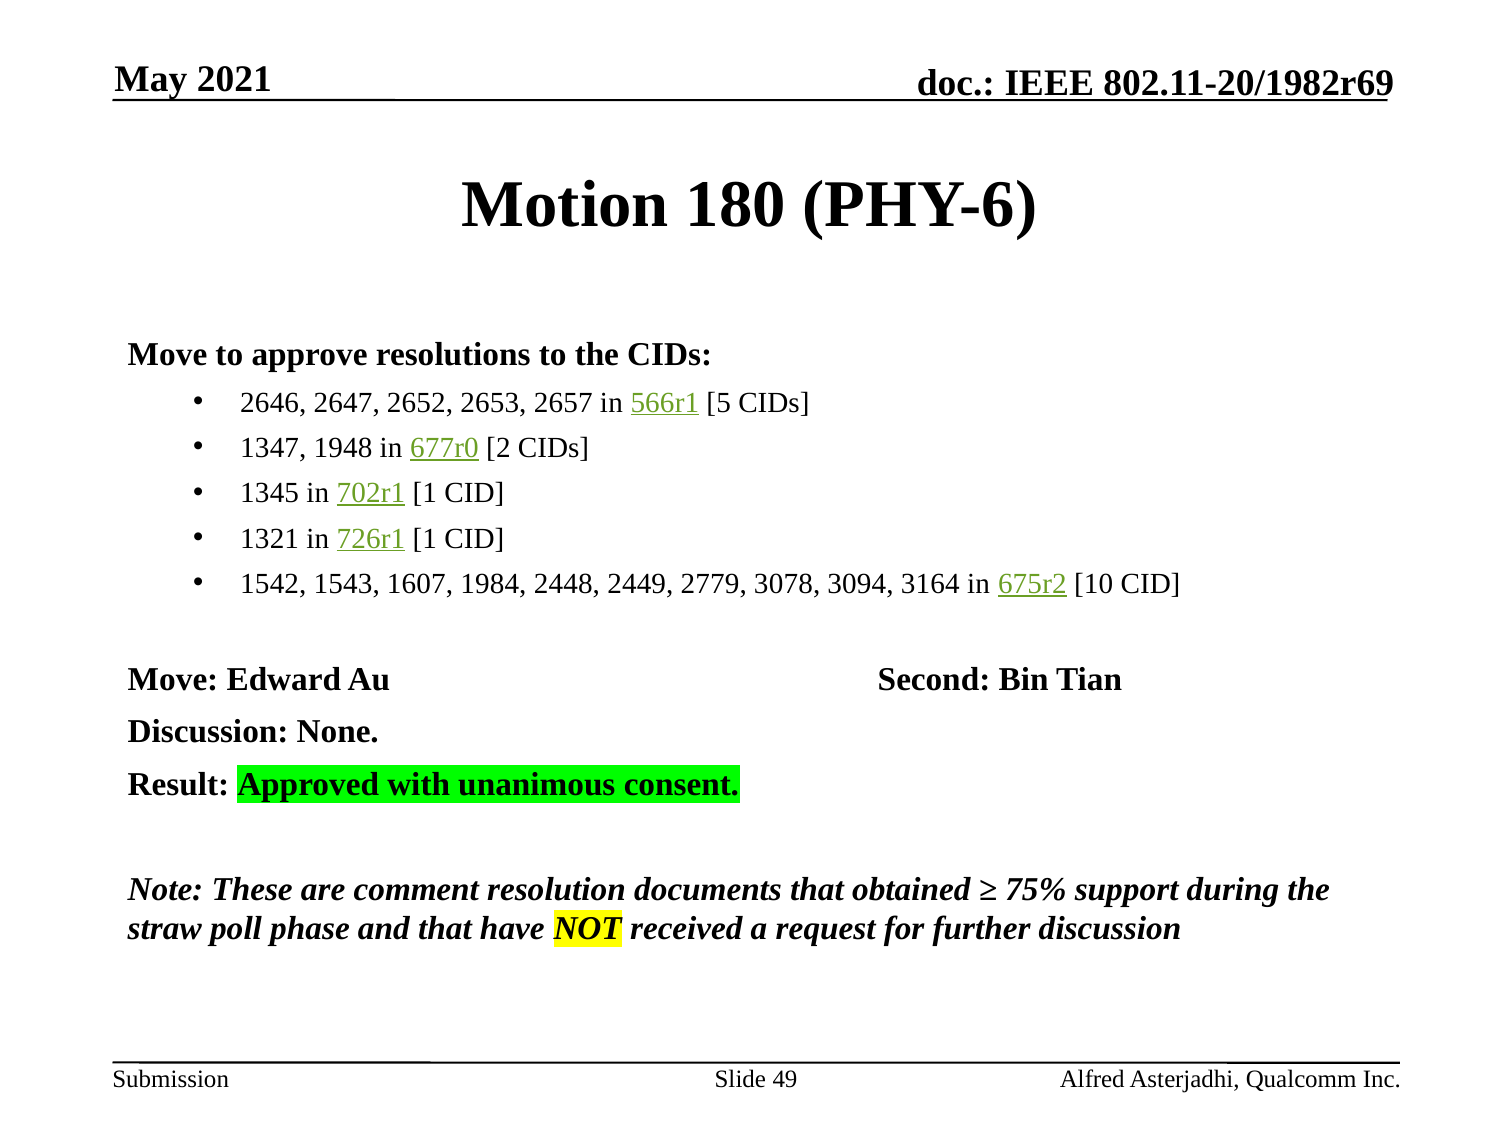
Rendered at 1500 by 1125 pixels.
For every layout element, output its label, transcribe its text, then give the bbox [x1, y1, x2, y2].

slide_number Slide 49 [712, 1061, 800, 1123]
footer Alfred Asterjadhi, Qualcomm Inc. [878, 1061, 1402, 1093]
list Move to approve resolutions to the CIDs: 2646, 2647, 2652, 2653, 2657 in 566r1 [5 CIDs] 1347, 1948 in 677r0 [2 CIDs] 1345 in 702r1 [1 CID] 1321 in 726r1 [1 CID] 1542, 1543, 1607, 1984, 2448, 2449, 2779, 3078, 3094, 3164 in 675r2 [10 CID] Move: Edward Au Second: Bin Tian Discussion: None. Result: Approved with unanimous consent. Note: These are comment resolution documents that obtained ≥ 75% support during the straw poll phase and that have NOT received a request for further discussion [112, 324, 1388, 1063]
title Motion 180 (PHY-6) [112, 112, 1388, 288]
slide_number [114, 54, 423, 100]
